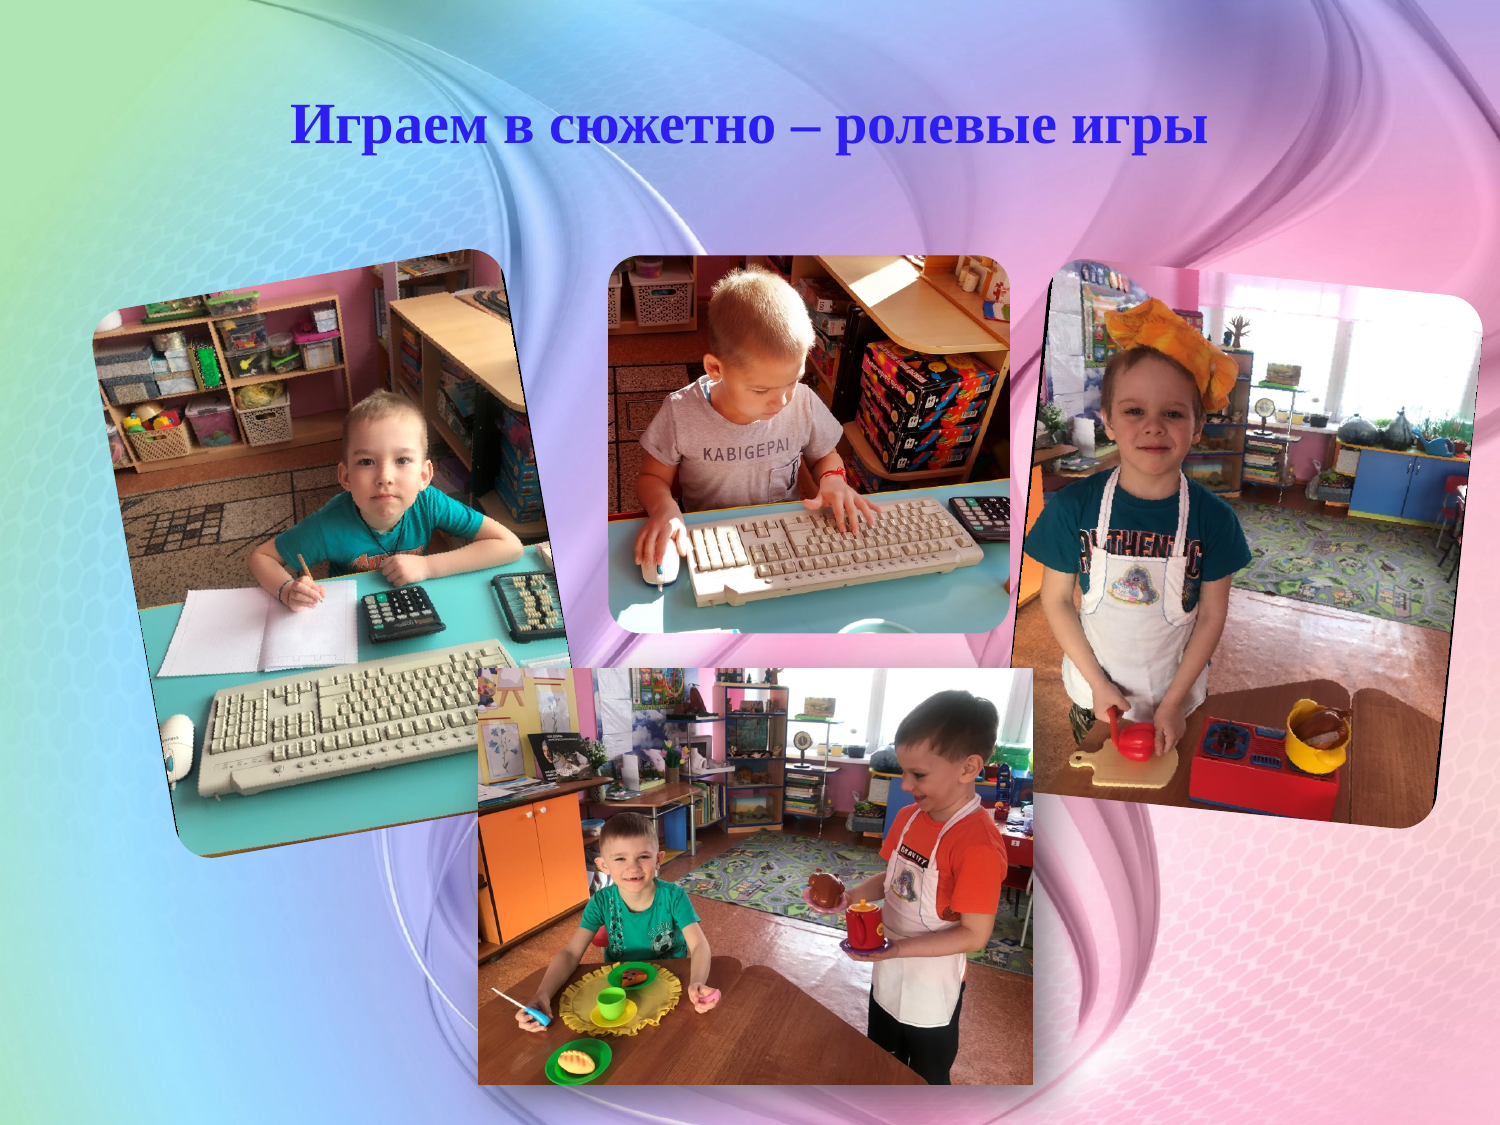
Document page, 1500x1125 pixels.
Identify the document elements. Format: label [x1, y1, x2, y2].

list [61, 344, 619, 763]
picture [0, 0, 1500, 1125]
